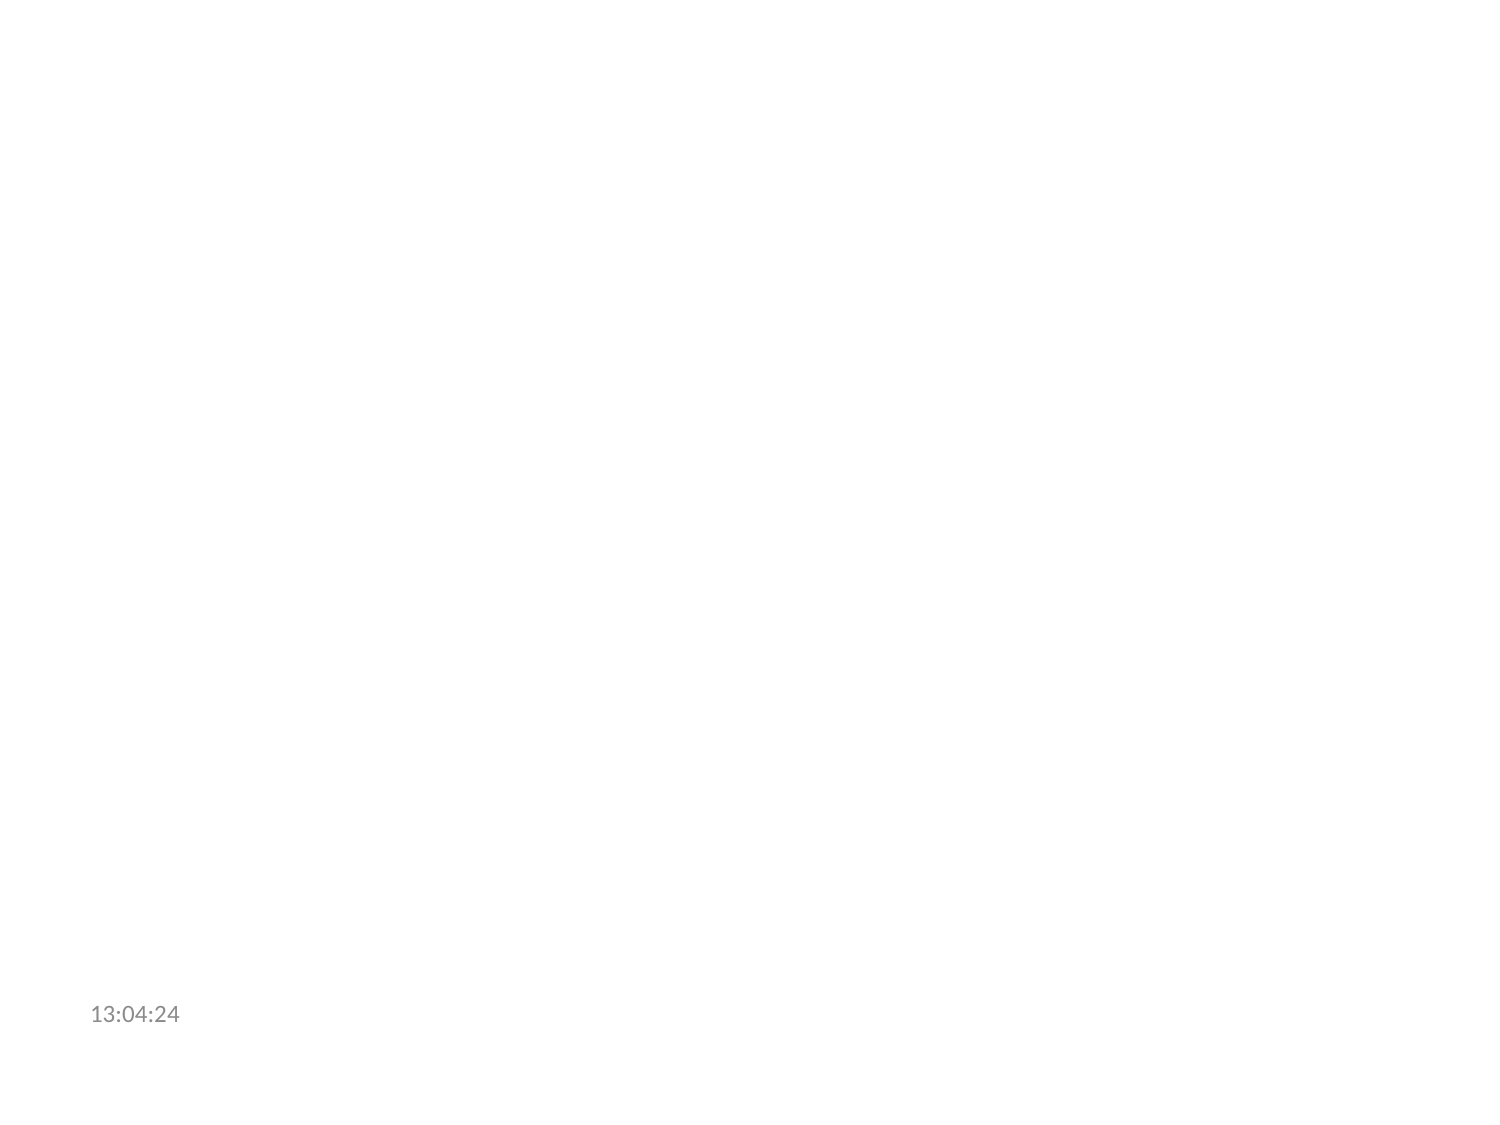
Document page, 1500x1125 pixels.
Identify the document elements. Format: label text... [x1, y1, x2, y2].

text_box 15:35:09 [75, 982, 425, 1043]
